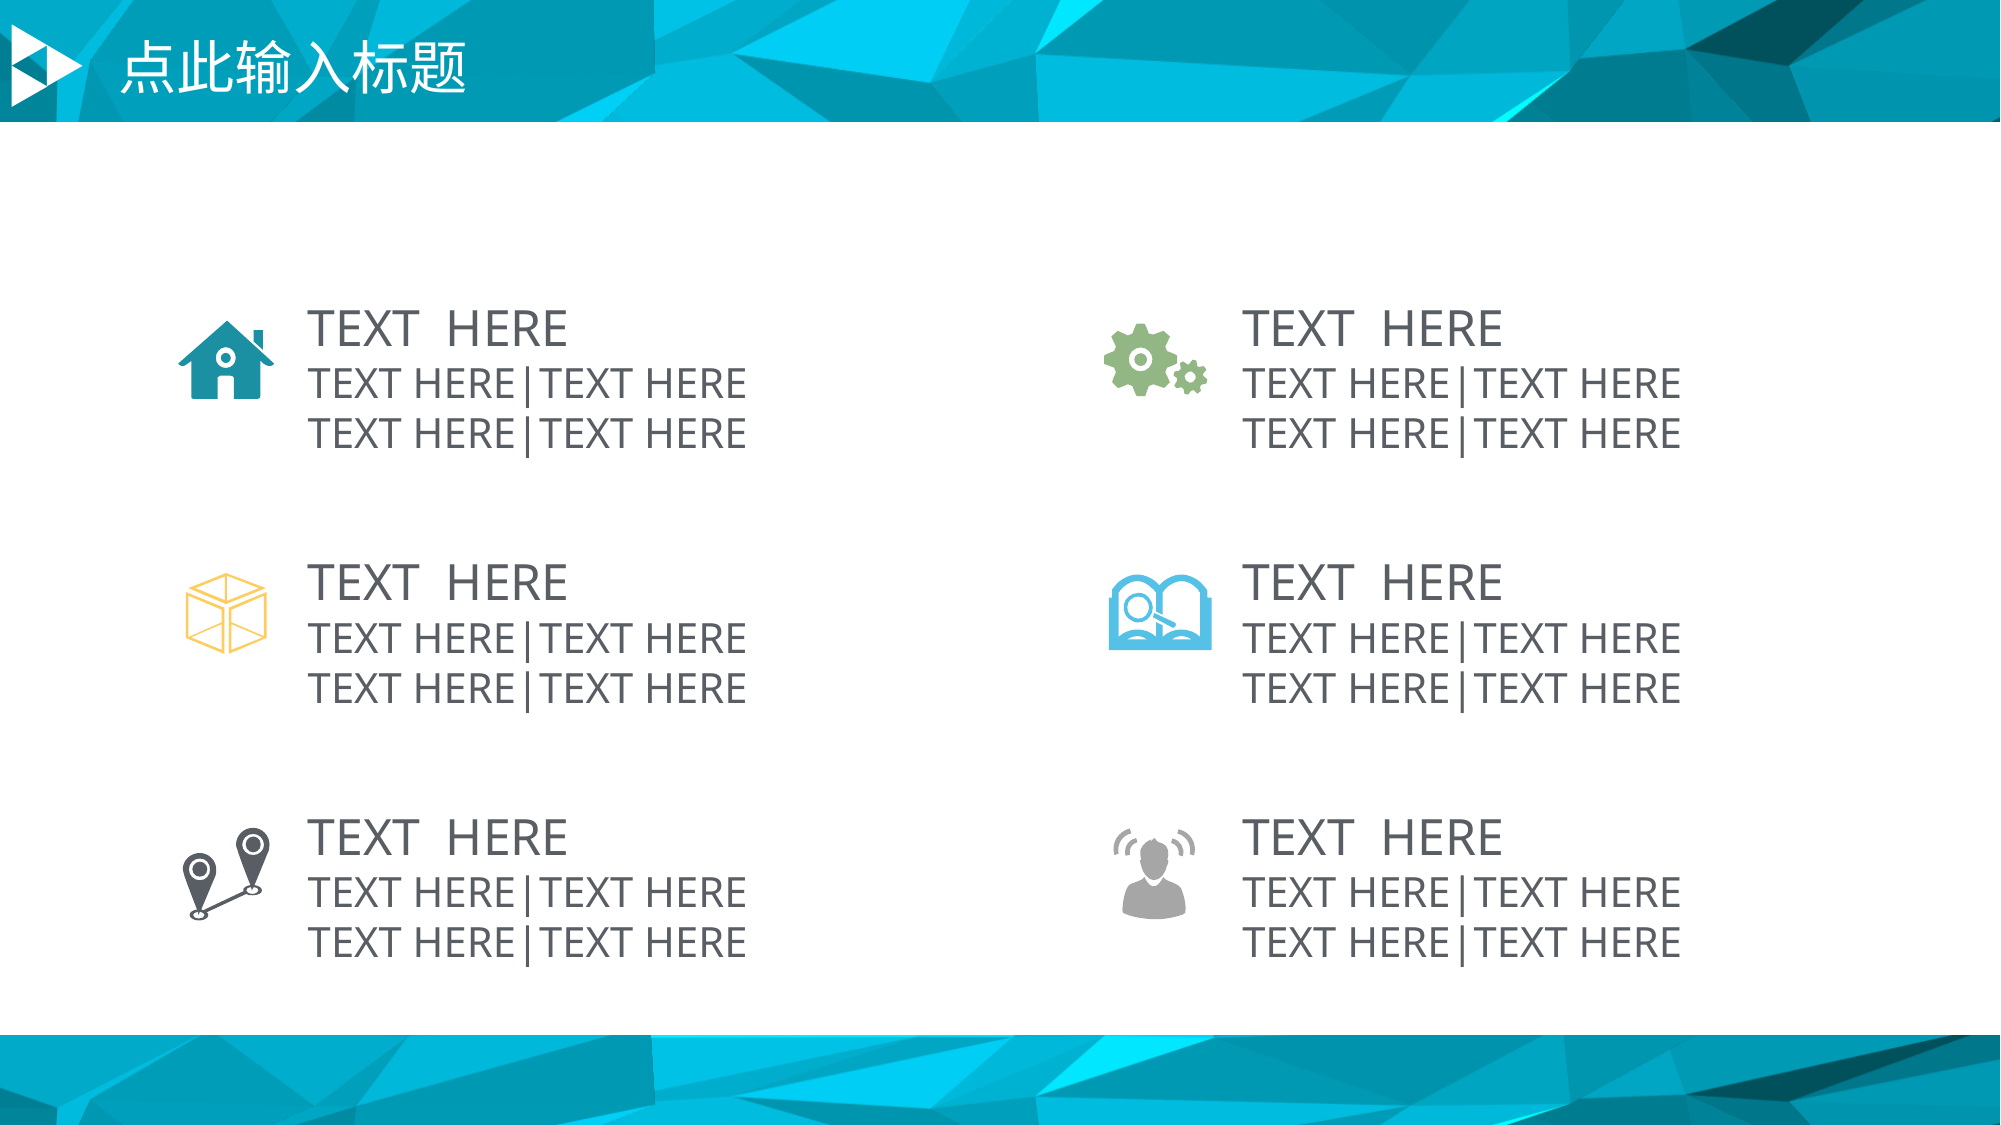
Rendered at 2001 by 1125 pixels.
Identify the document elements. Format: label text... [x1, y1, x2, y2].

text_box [1104, 323, 1208, 397]
picture [0, 1035, 2000, 1125]
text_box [1227, 797, 1831, 975]
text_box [182, 827, 270, 921]
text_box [1111, 828, 1198, 920]
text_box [292, 797, 896, 975]
picture [0, 0, 2000, 122]
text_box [178, 320, 275, 399]
text_box 点此输入标题 [103, 24, 693, 109]
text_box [1108, 574, 1212, 651]
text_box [292, 543, 896, 721]
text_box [292, 288, 896, 466]
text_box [1227, 543, 1831, 721]
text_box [1227, 288, 1831, 466]
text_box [185, 573, 267, 654]
